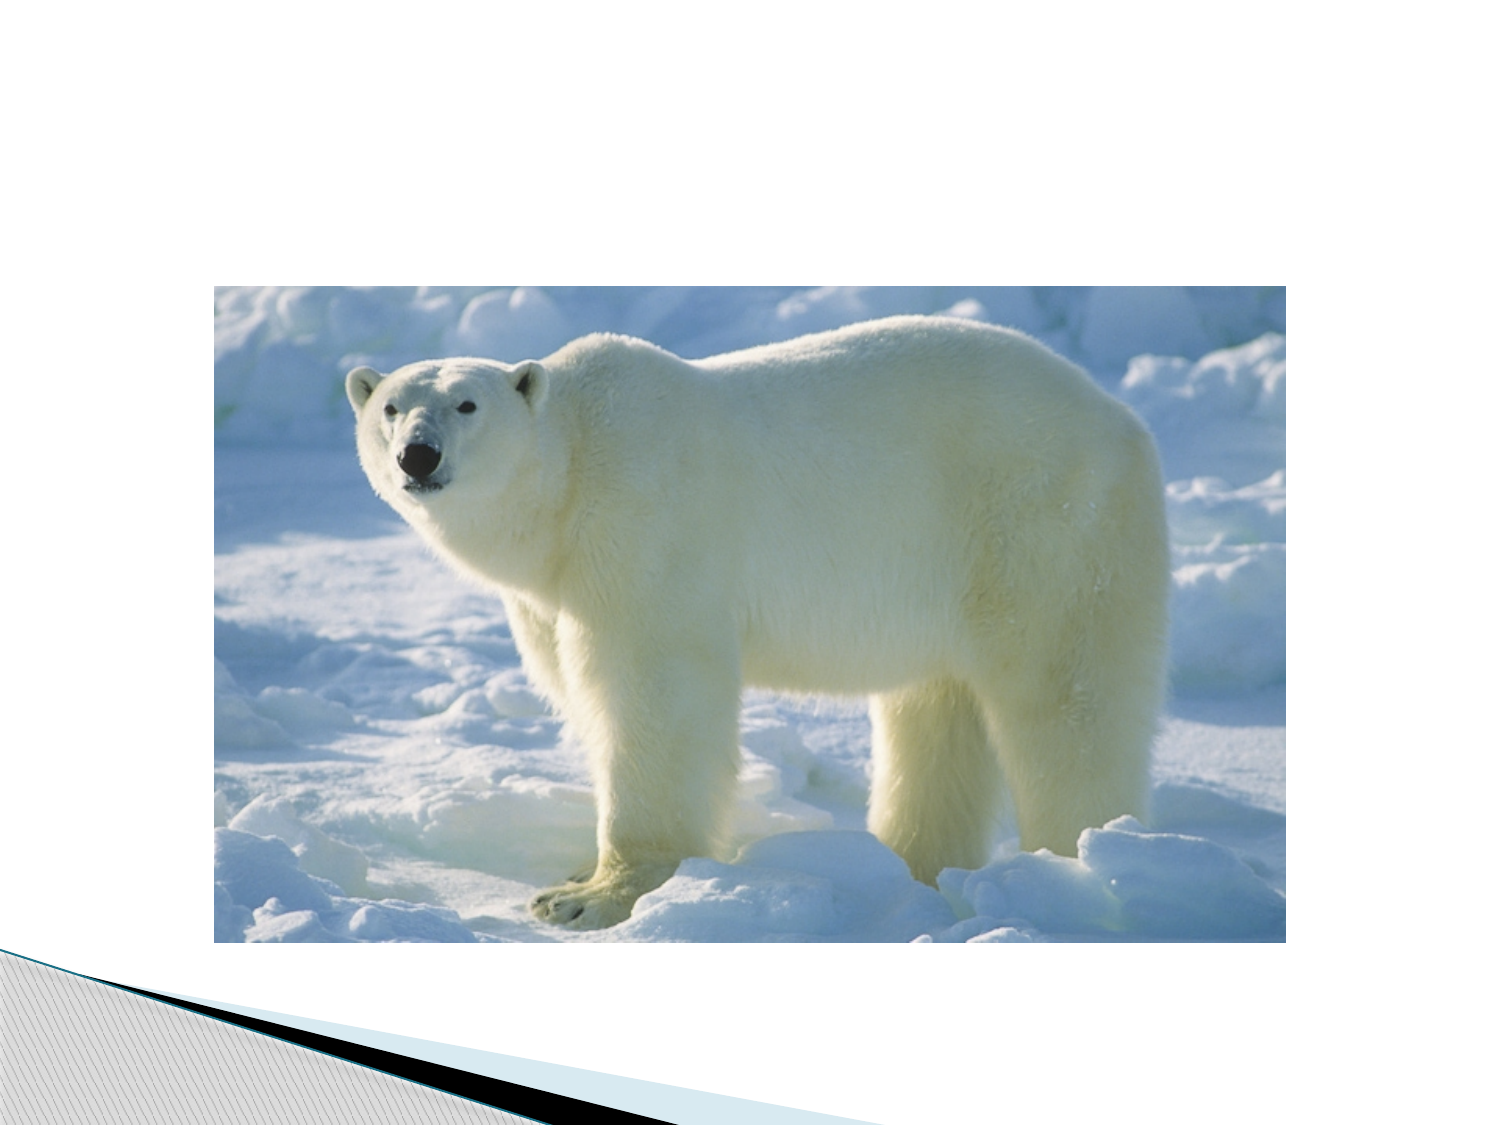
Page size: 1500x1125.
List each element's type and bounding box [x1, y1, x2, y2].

list [213, 285, 1287, 943]
